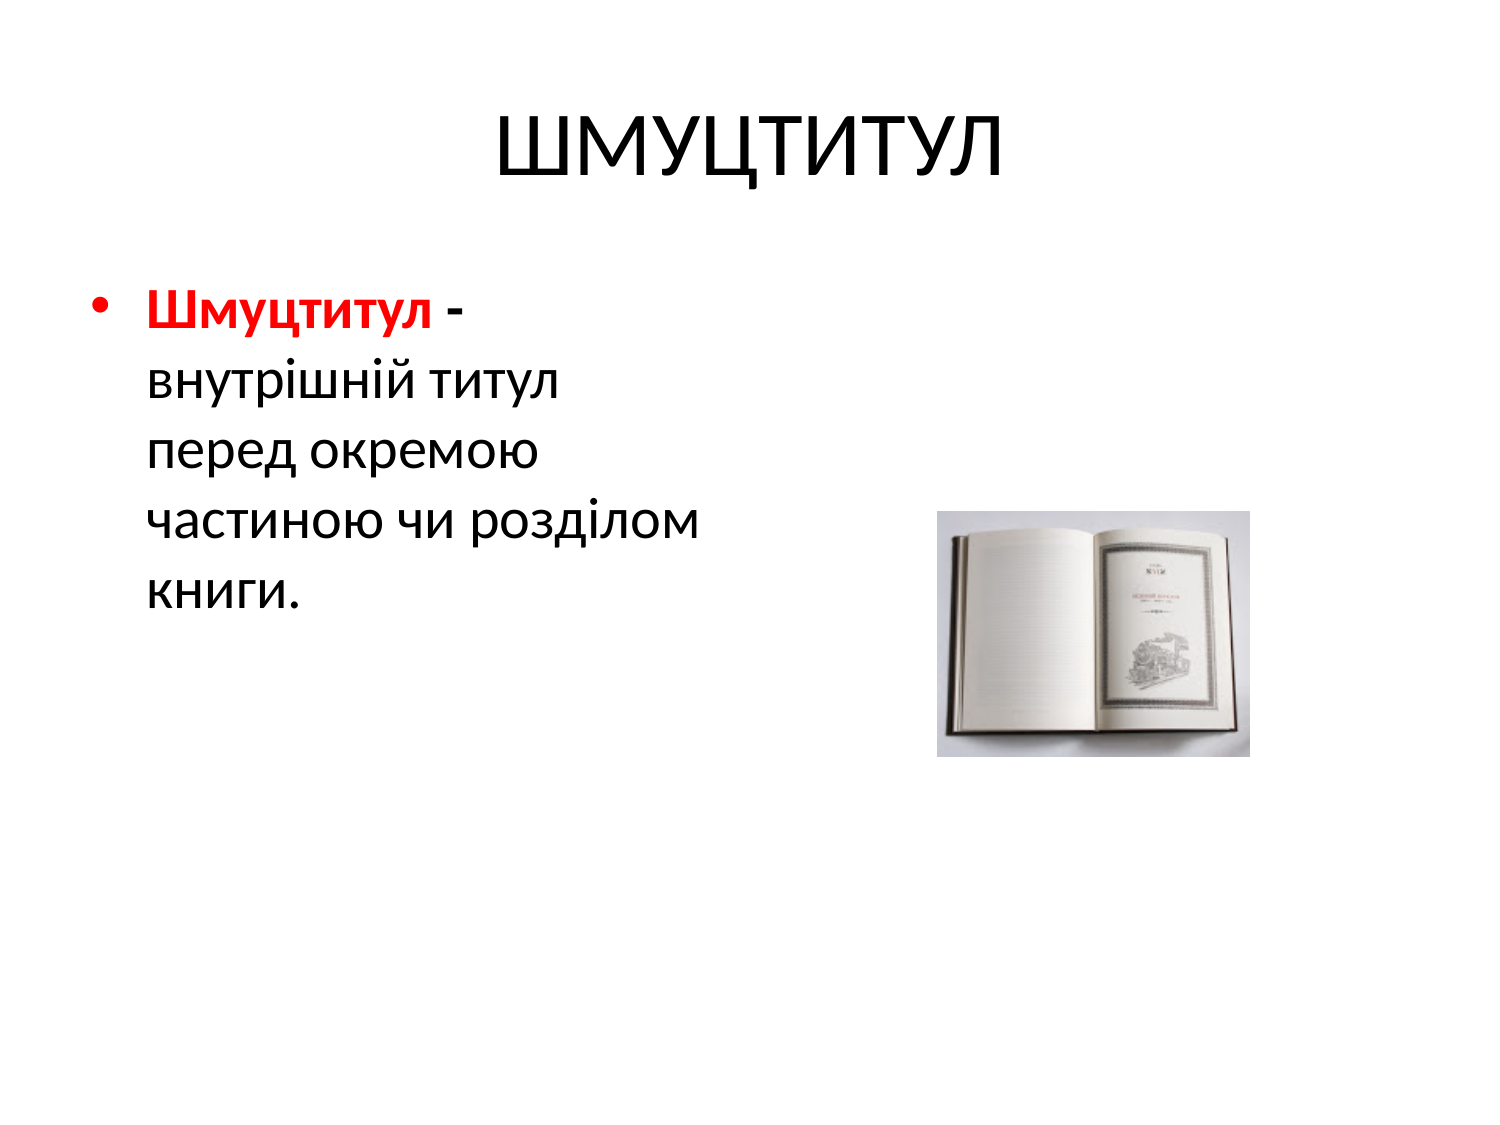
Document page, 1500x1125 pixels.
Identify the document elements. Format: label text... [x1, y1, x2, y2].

list Шмуцтитул - внутрішній титул перед окремою частиною чи розділом книги. [74, 262, 738, 1006]
title ШМУЦТИТУЛ [74, 44, 1426, 233]
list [937, 510, 1251, 757]
